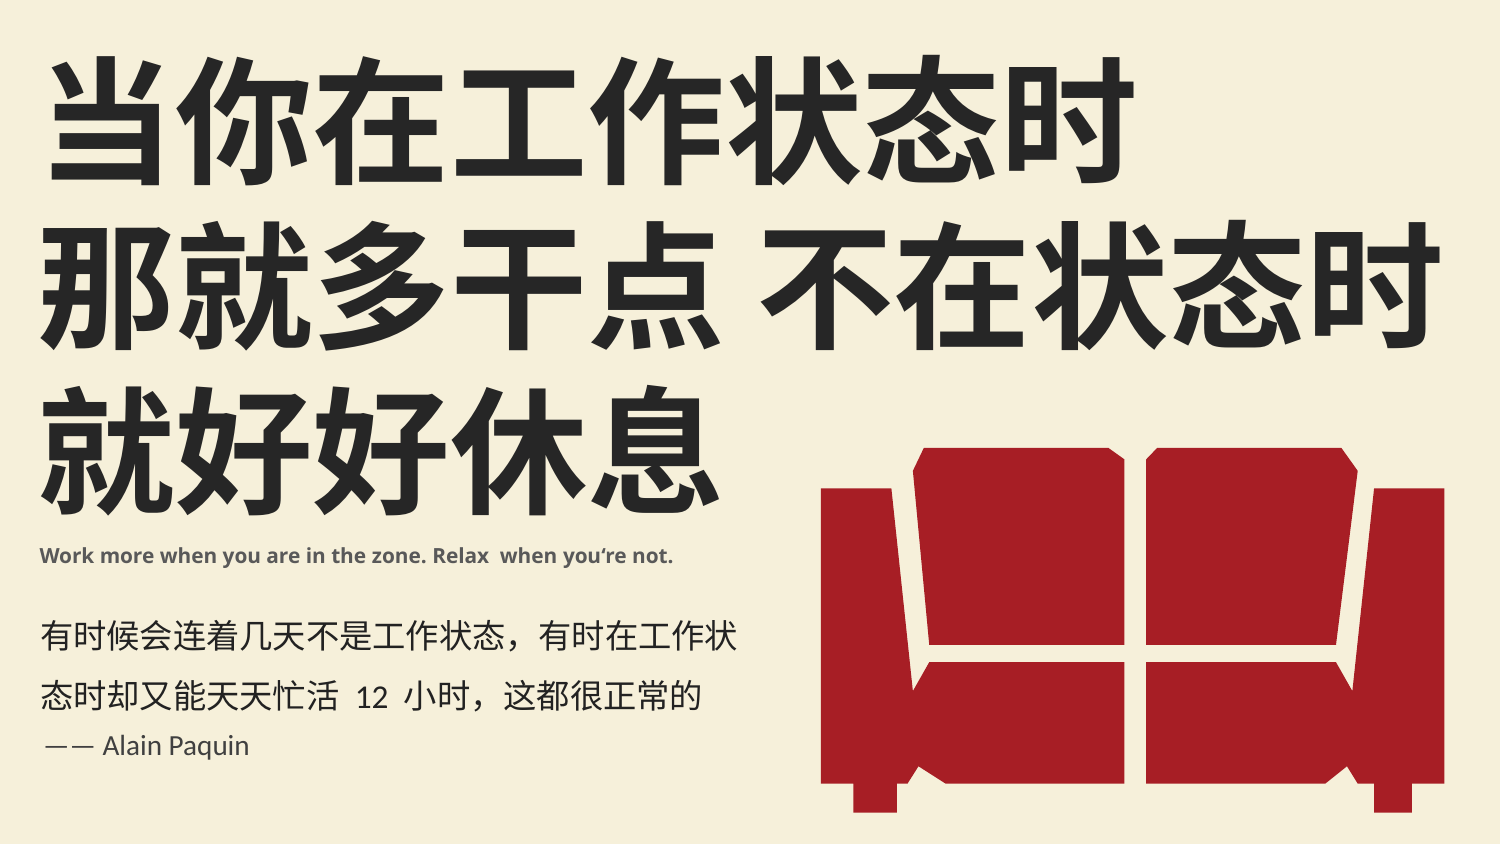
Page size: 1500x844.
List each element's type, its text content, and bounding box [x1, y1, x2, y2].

text_box [912, 447, 1125, 645]
text_box 当你在工作状态时 那就多干点 不在状态时 就好好休息 [22, 29, 1483, 539]
text_box [1146, 447, 1358, 645]
text_box 有时候会连着几天不是工作状态，有时在工作状态时却又能天天忙活 12 小时，这都很正常的 [25, 587, 783, 723]
text_box [1146, 488, 1445, 813]
text_box [820, 488, 1125, 813]
text_box Work more when you are in the zone. Relax when you‘re not. [24, 535, 729, 576]
text_box —— Alain Paquin [28, 719, 265, 769]
